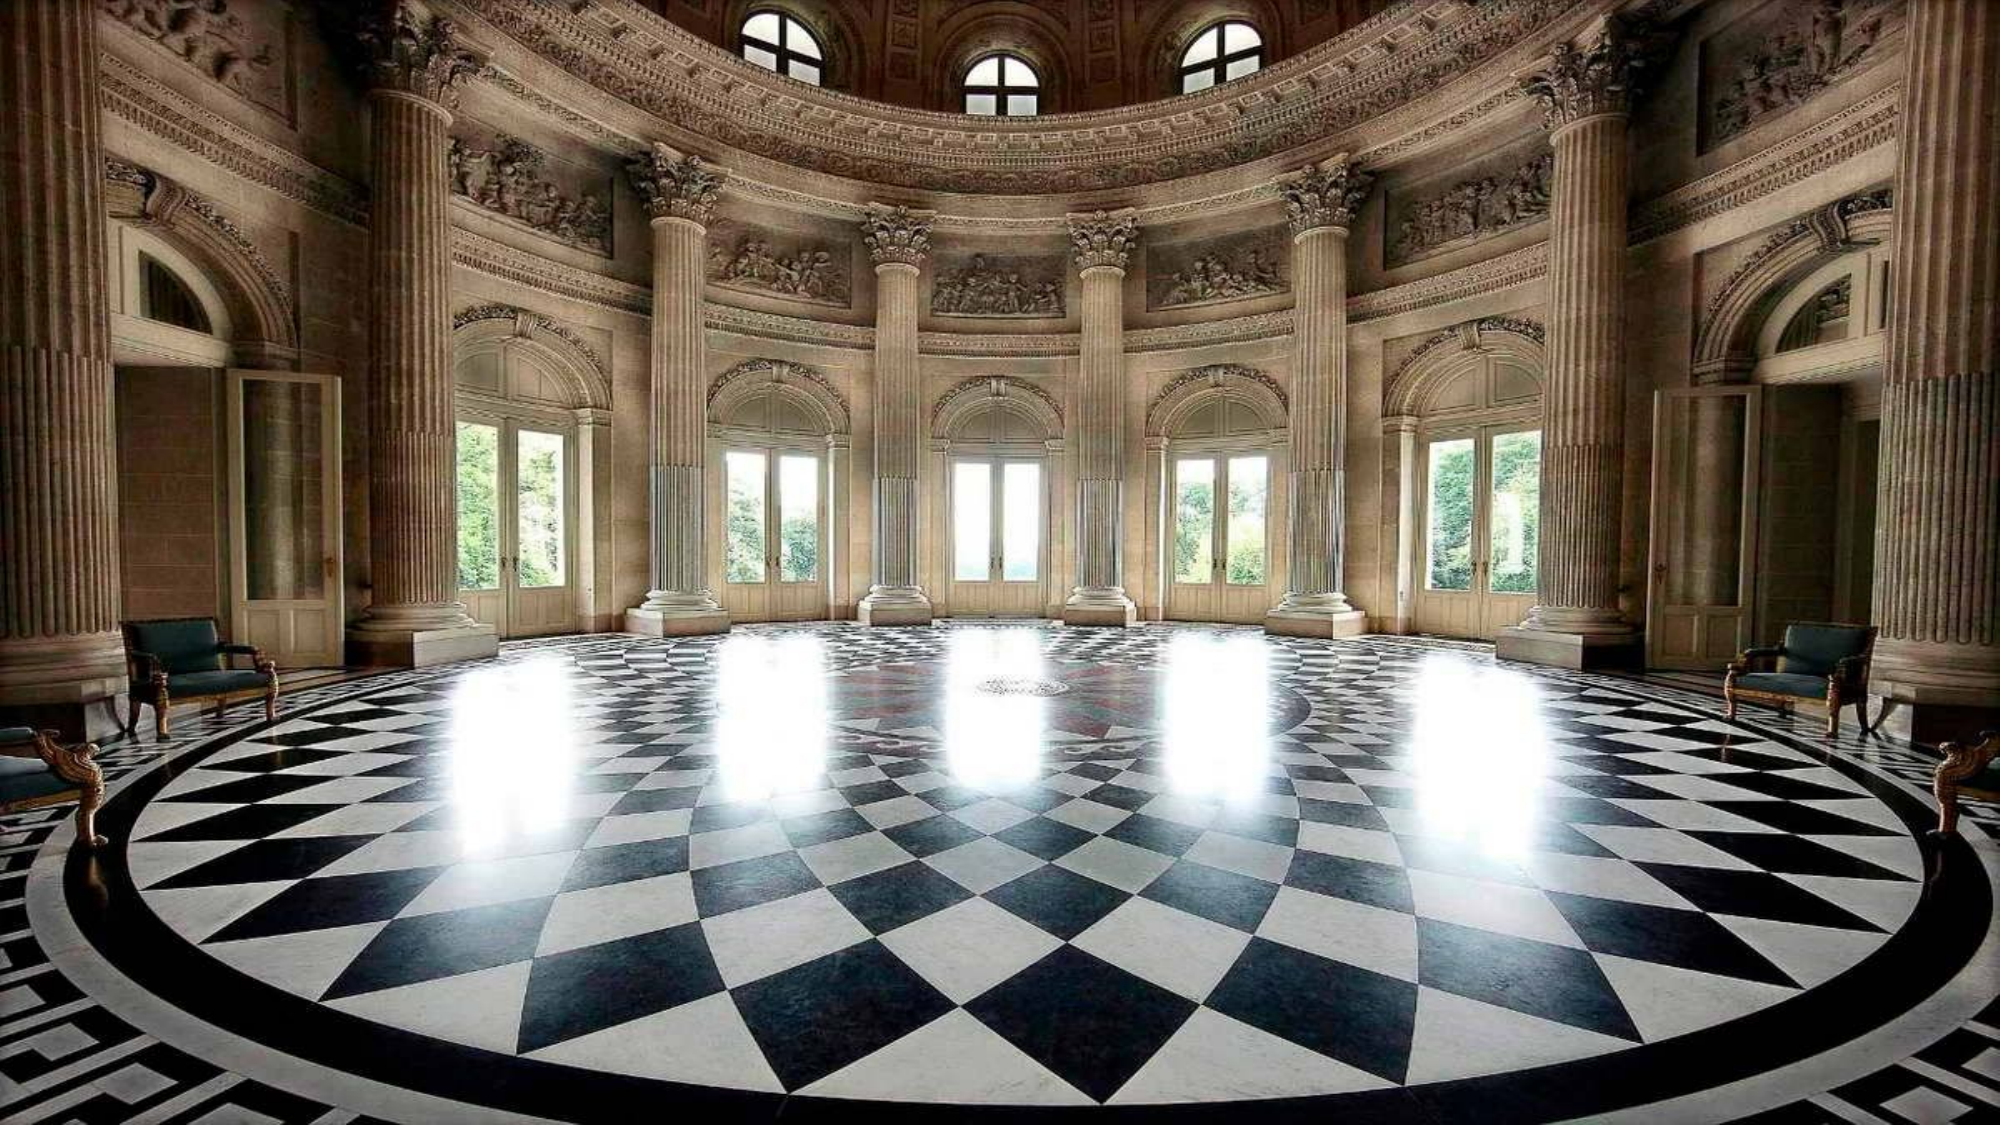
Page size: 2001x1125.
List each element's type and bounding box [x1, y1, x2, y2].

list [0, 0, 2000, 1125]
